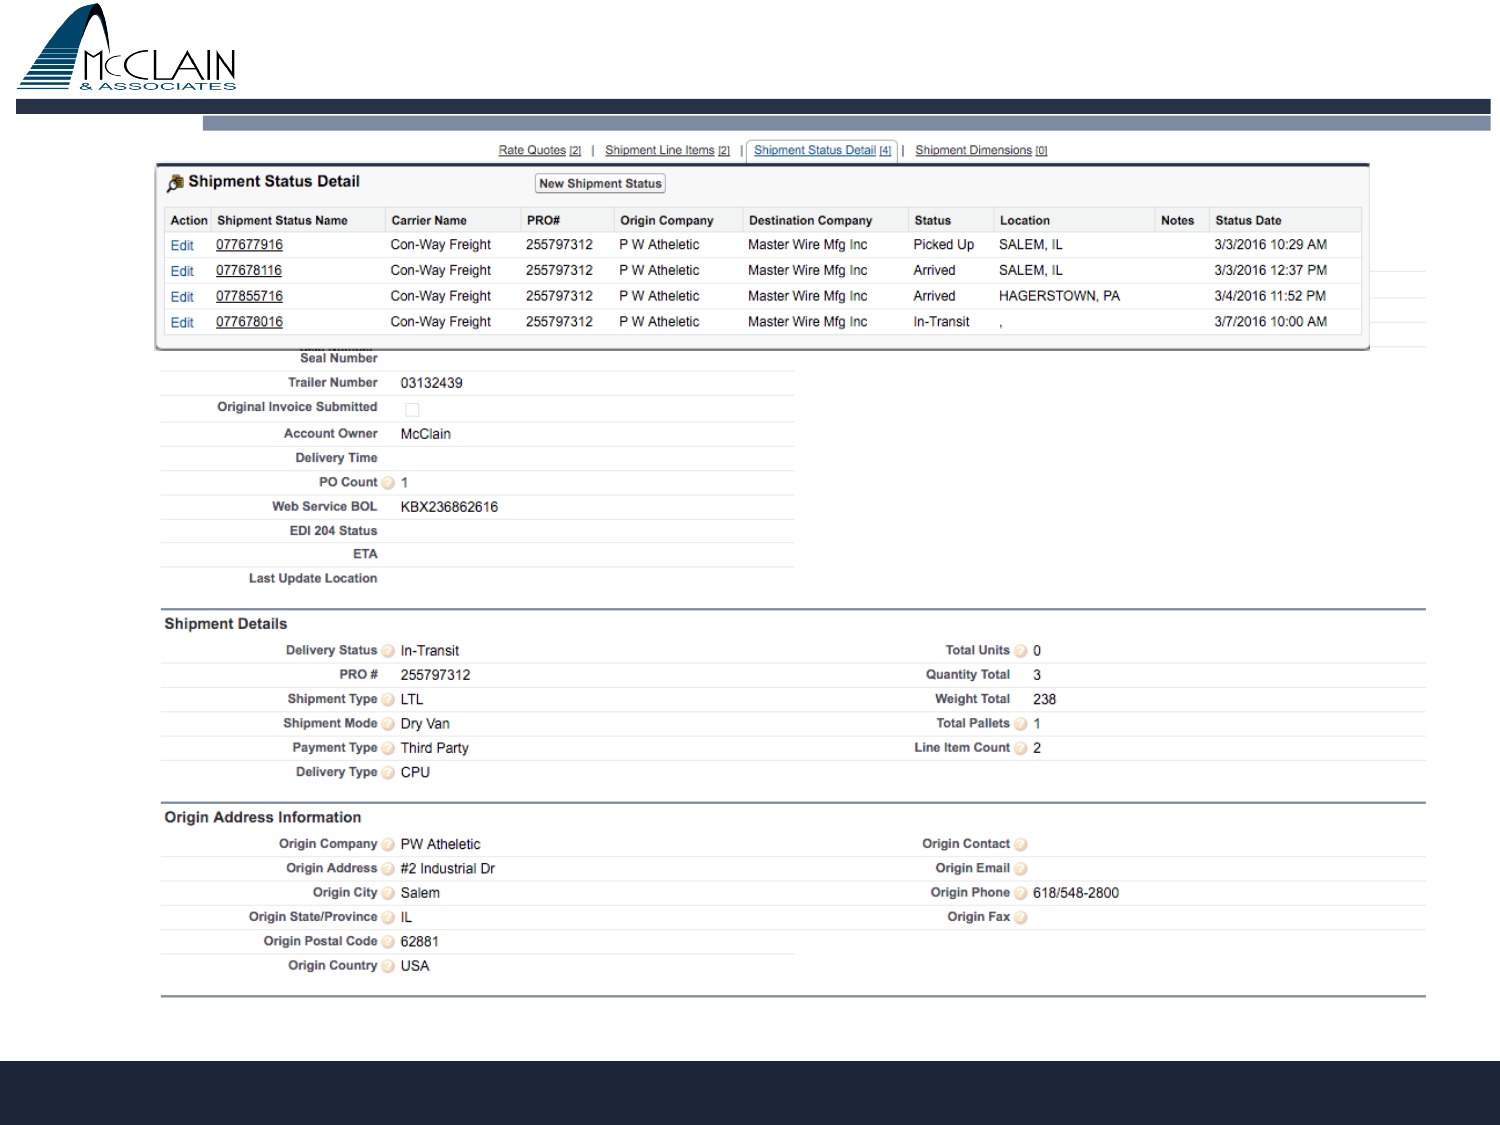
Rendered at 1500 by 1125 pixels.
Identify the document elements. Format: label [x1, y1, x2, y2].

picture [16, 3, 236, 90]
picture [0, 1061, 1500, 1125]
picture [154, 133, 1433, 1001]
